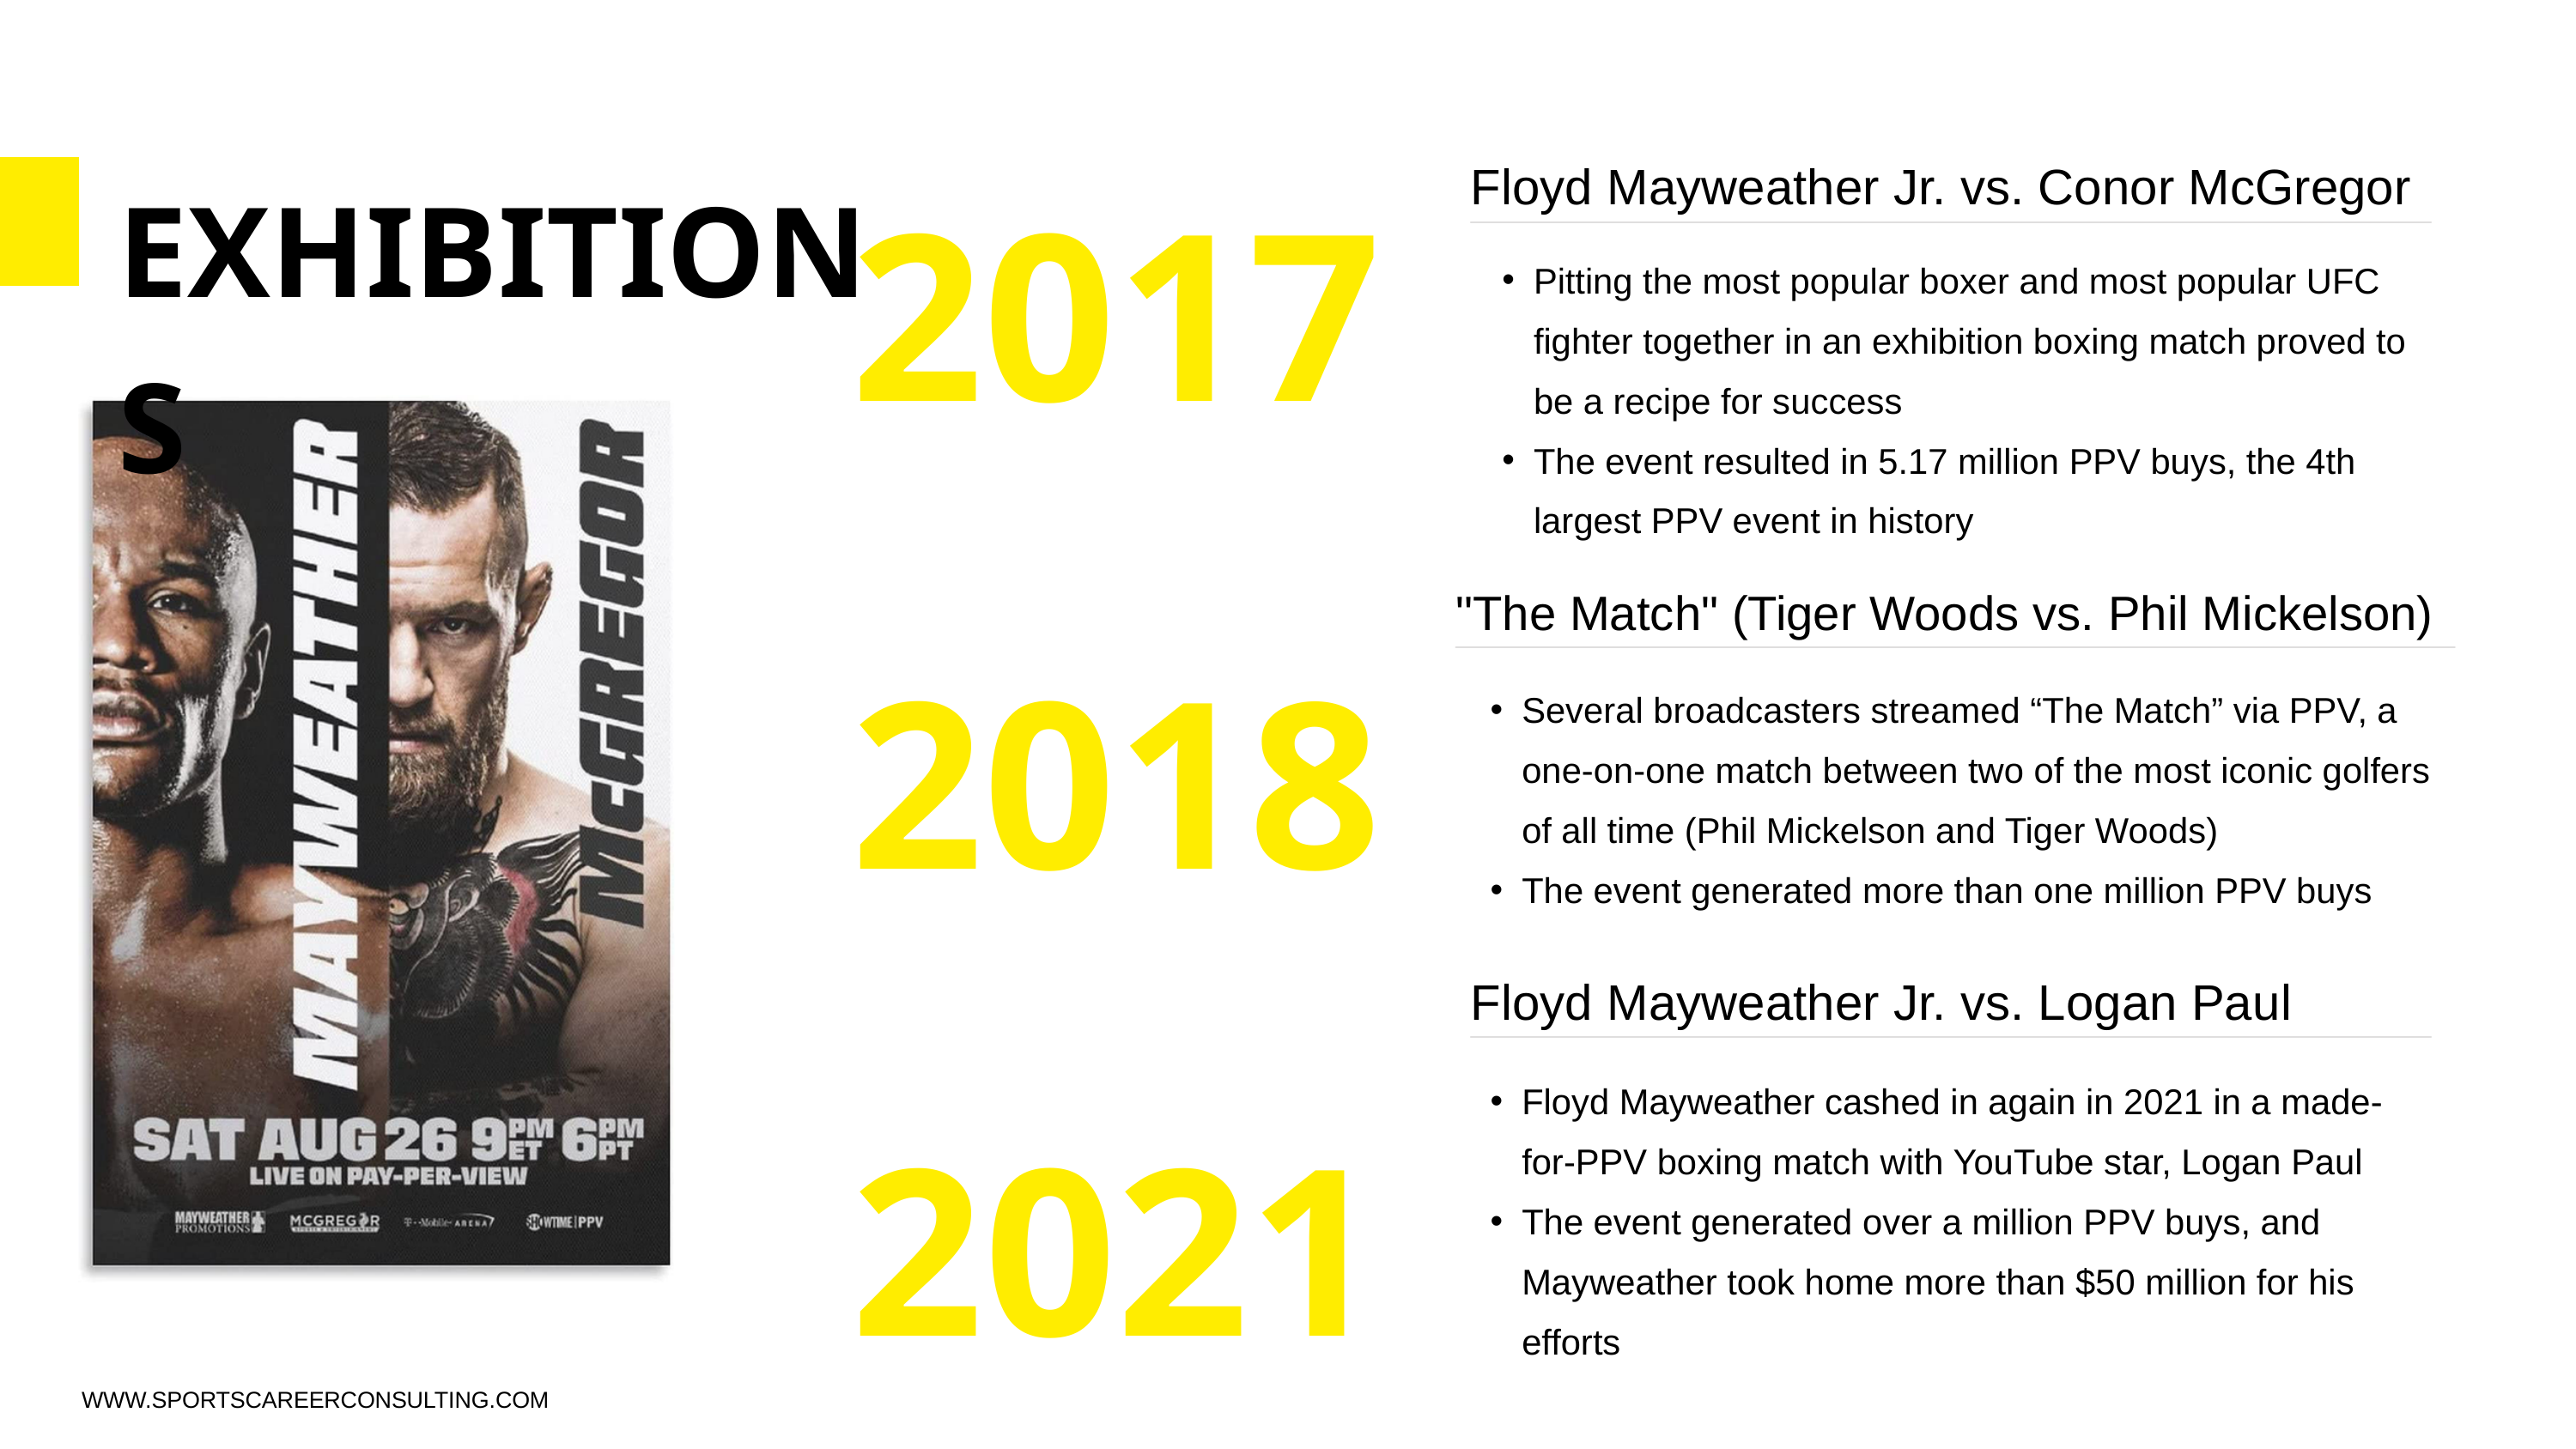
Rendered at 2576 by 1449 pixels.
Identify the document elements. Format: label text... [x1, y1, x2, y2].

text_box 2017 [851, 122, 1432, 447]
text_box Several broadcasters streamed “The Match” via PPV, a one-on-one match between two of the most iconic golfers of all time (Phil Mickelson and Tiger Woods) The event generated more than one million PPV buys [1455, 670, 2432, 911]
text_box Pitting the most popular boxer and most popular UFC fighter together in an exhibition boxing match proved to be a recipe for success The event resulted in 5.17 million PPV buys, the 4th largest PPV event in history [1467, 240, 2443, 542]
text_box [1455, 559, 2456, 648]
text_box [118, 145, 920, 396]
text_box 2018 [851, 590, 1427, 915]
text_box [1470, 130, 2432, 222]
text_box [1455, 945, 2432, 1113]
text_box Floyd Mayweather cashed in again in 2021 in a made-for-PPV boxing match with YouTube star, Logan Paul The event generated over a million PPV buys, and Mayweather took home more than $50 million for his efforts [1455, 1118, 2432, 1362]
text_box 2021 [851, 1057, 1386, 1383]
text_box [0, 156, 79, 287]
text_box WWW.SPORTSCAREERCONSULTING.COM [81, 1373, 1011, 1413]
picture [78, 395, 675, 1283]
